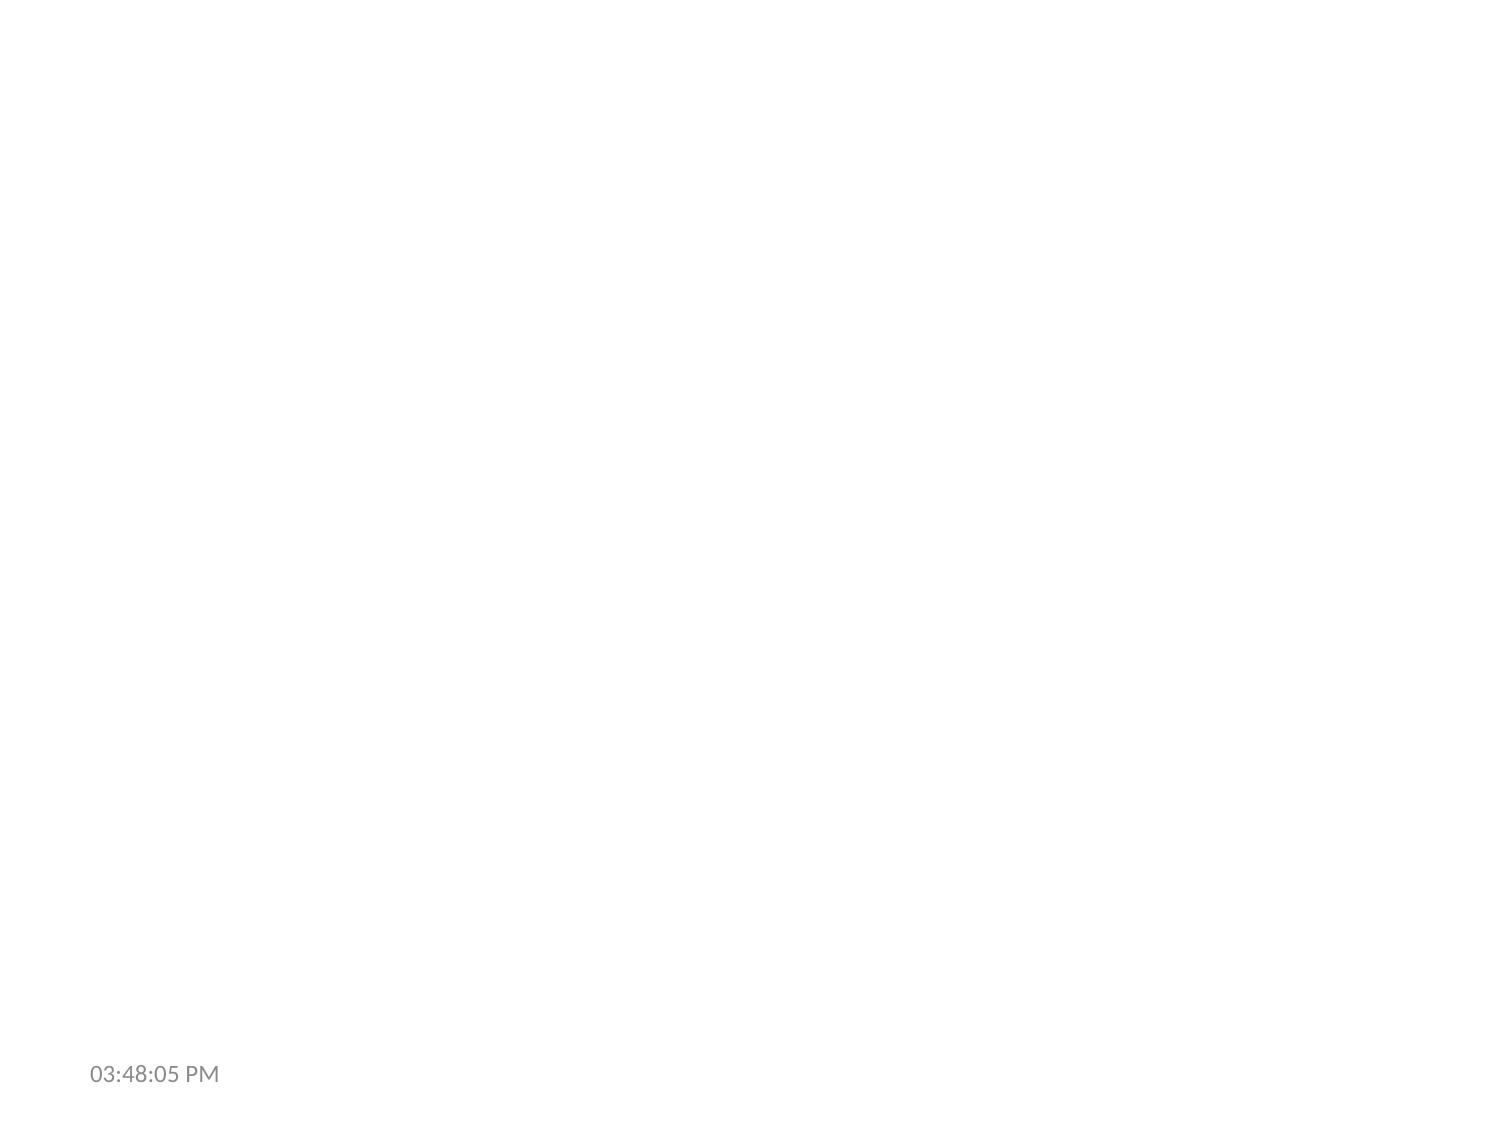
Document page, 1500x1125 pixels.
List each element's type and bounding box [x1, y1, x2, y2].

slide_number [75, 1042, 425, 1103]
